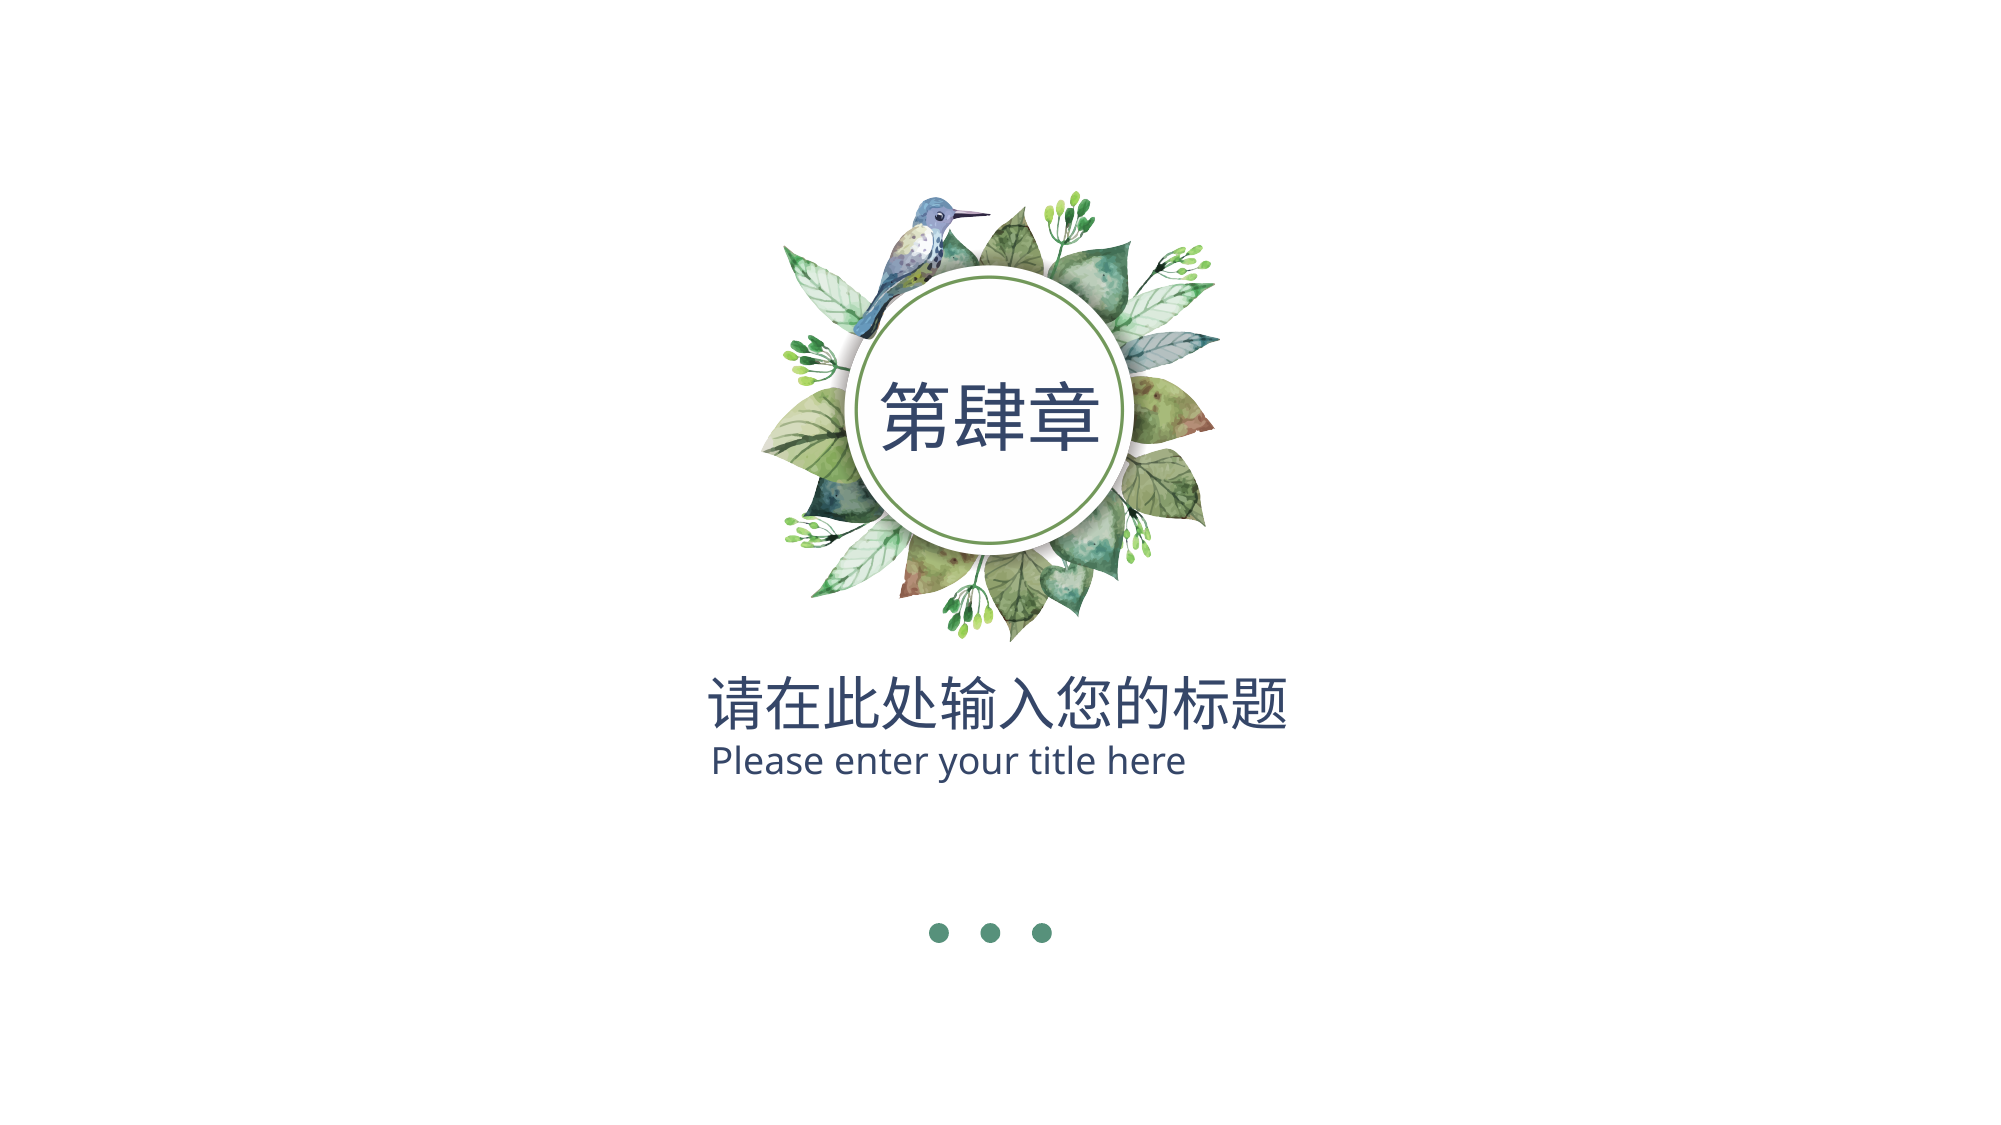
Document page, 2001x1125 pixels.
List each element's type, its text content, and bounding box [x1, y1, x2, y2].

text_box [979, 922, 1002, 944]
text_box [928, 922, 950, 944]
picture [761, 191, 1220, 642]
text_box 请在此处输入您的标题 [691, 659, 1342, 744]
text_box Please enter your title here [695, 729, 1299, 789]
text_box [1030, 922, 1053, 944]
